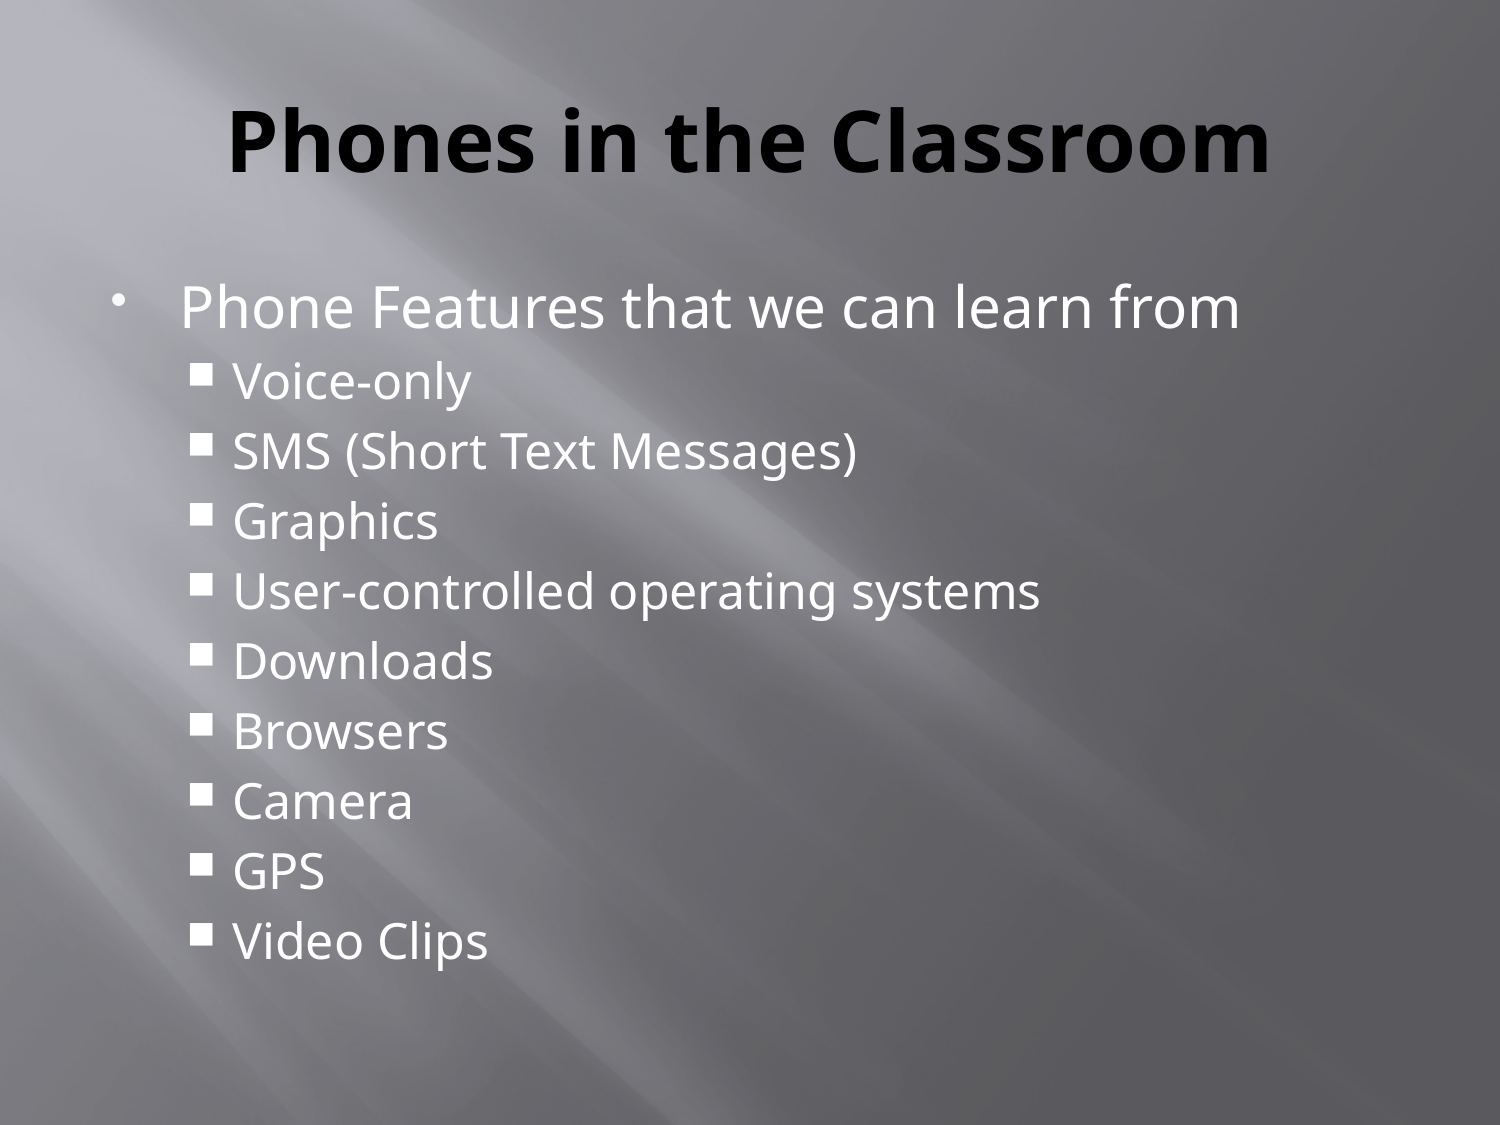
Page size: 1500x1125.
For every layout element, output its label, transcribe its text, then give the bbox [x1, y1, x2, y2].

list Phone Features that we can learn from Voice-only SMS (Short Text Messages) Graphics User-controlled operating systems Downloads Browsers Camera GPS Video Clips [75, 262, 1425, 1035]
title Phones in the Classroom [75, 45, 1425, 233]
